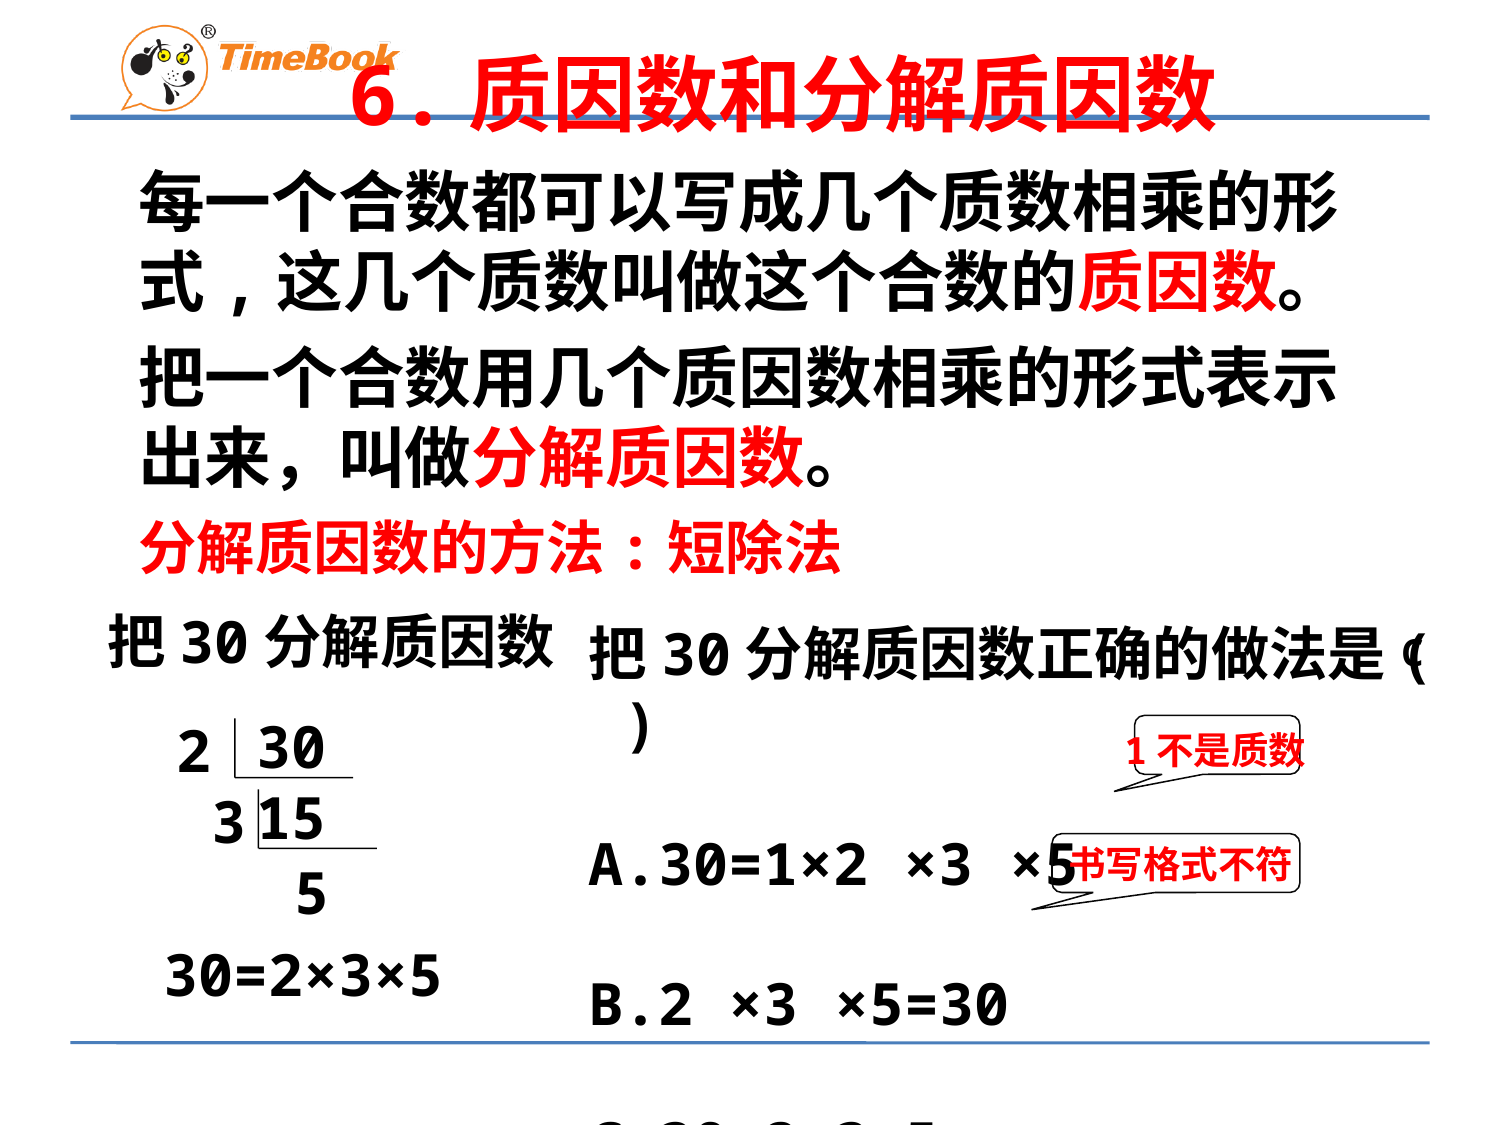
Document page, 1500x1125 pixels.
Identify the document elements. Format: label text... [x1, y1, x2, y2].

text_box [140, 702, 468, 1018]
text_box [1051, 833, 1301, 893]
text_box 每一个合数都可以写成几个质数相乘的形式,这几个质数叫做这个合数的质因数。 [123, 152, 1401, 327]
text_box 把30分解质因数 [92, 597, 570, 683]
text_box 分解质因数的方法:短除法 [124, 503, 858, 589]
picture [118, 22, 408, 113]
text_box 把一个合数用几个质因数相乘的形式表示出来，叫做分解质因数。 [123, 328, 1413, 503]
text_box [1122, 715, 1308, 775]
text_box 把30分解质因数正确的做法是( ) A.30=1×2 ×3 ×5 B.2 ×3 ×5=30 C.30=2×3×5 [574, 609, 1483, 1125]
text_box C [1386, 621, 1439, 682]
text_box 6.质因数和分解质因数 [334, 35, 1233, 150]
